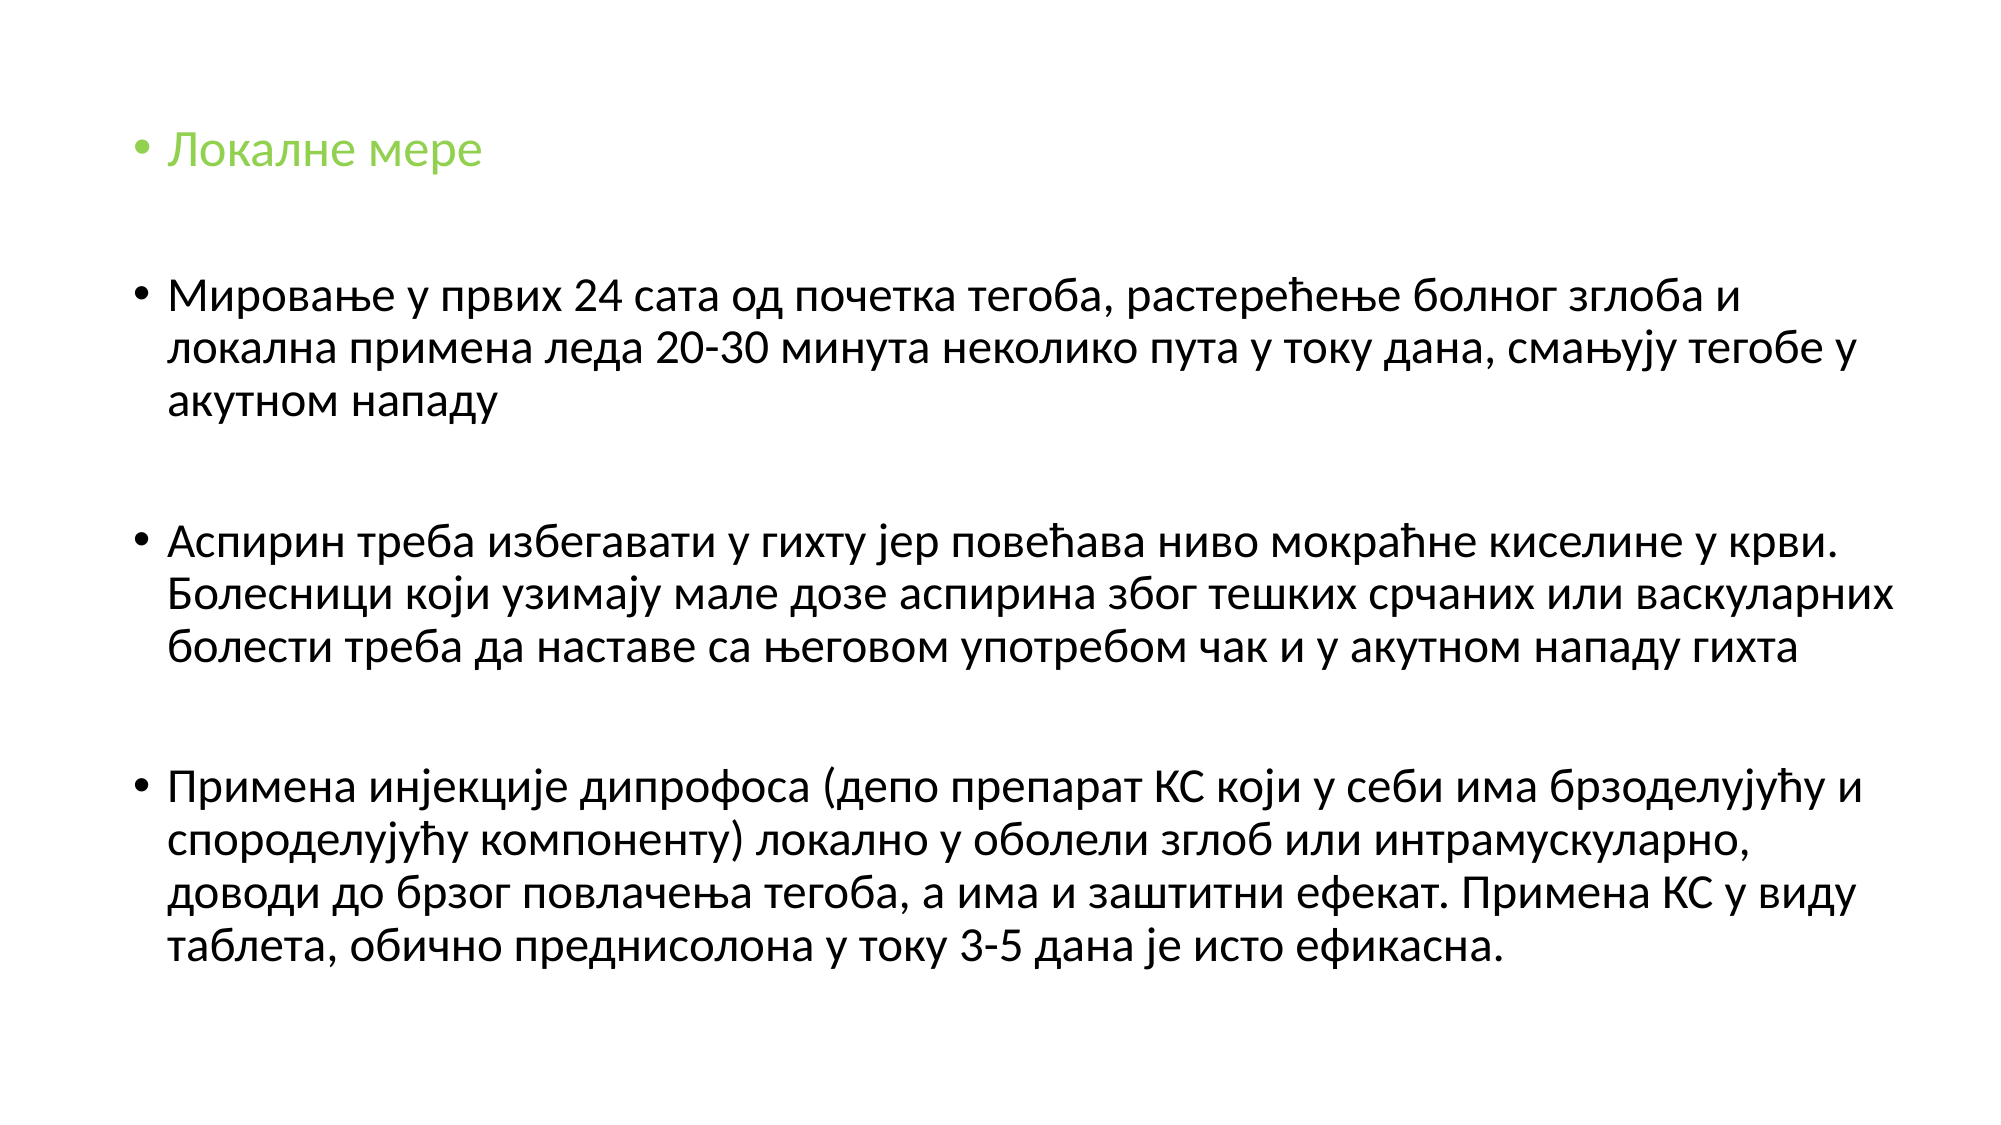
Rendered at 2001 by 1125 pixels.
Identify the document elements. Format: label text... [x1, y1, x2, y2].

list Локалне мере Мировање у првих 24 сата од почетка тегоба, растерећење болног зглоба и локална примена леда 20-30 минута неколико пута у току дана, смањују тегобе у акутном нападу Аспирин треба избегавати у гихту јер повећава ниво мокраћне киселине у крви. Болесници који узимају мале дозе аспирина због тешких срчаних или васкуларних болести треба да наставе са његовом употребом чак и у акутном нападу гихта Примена инјекције дипрофоса (депо препарат КС који у себи има брзоделујућу и спороделујућу компоненту) локално у оболели зглоб или интрамускуларно, доводи до брзог повлачења тегоба, а има и заштитни ефекат. Примена КС у виду таблета, обично преднисолона у току 3-5 дана је исто ефикасна. [118, 113, 1917, 1006]
